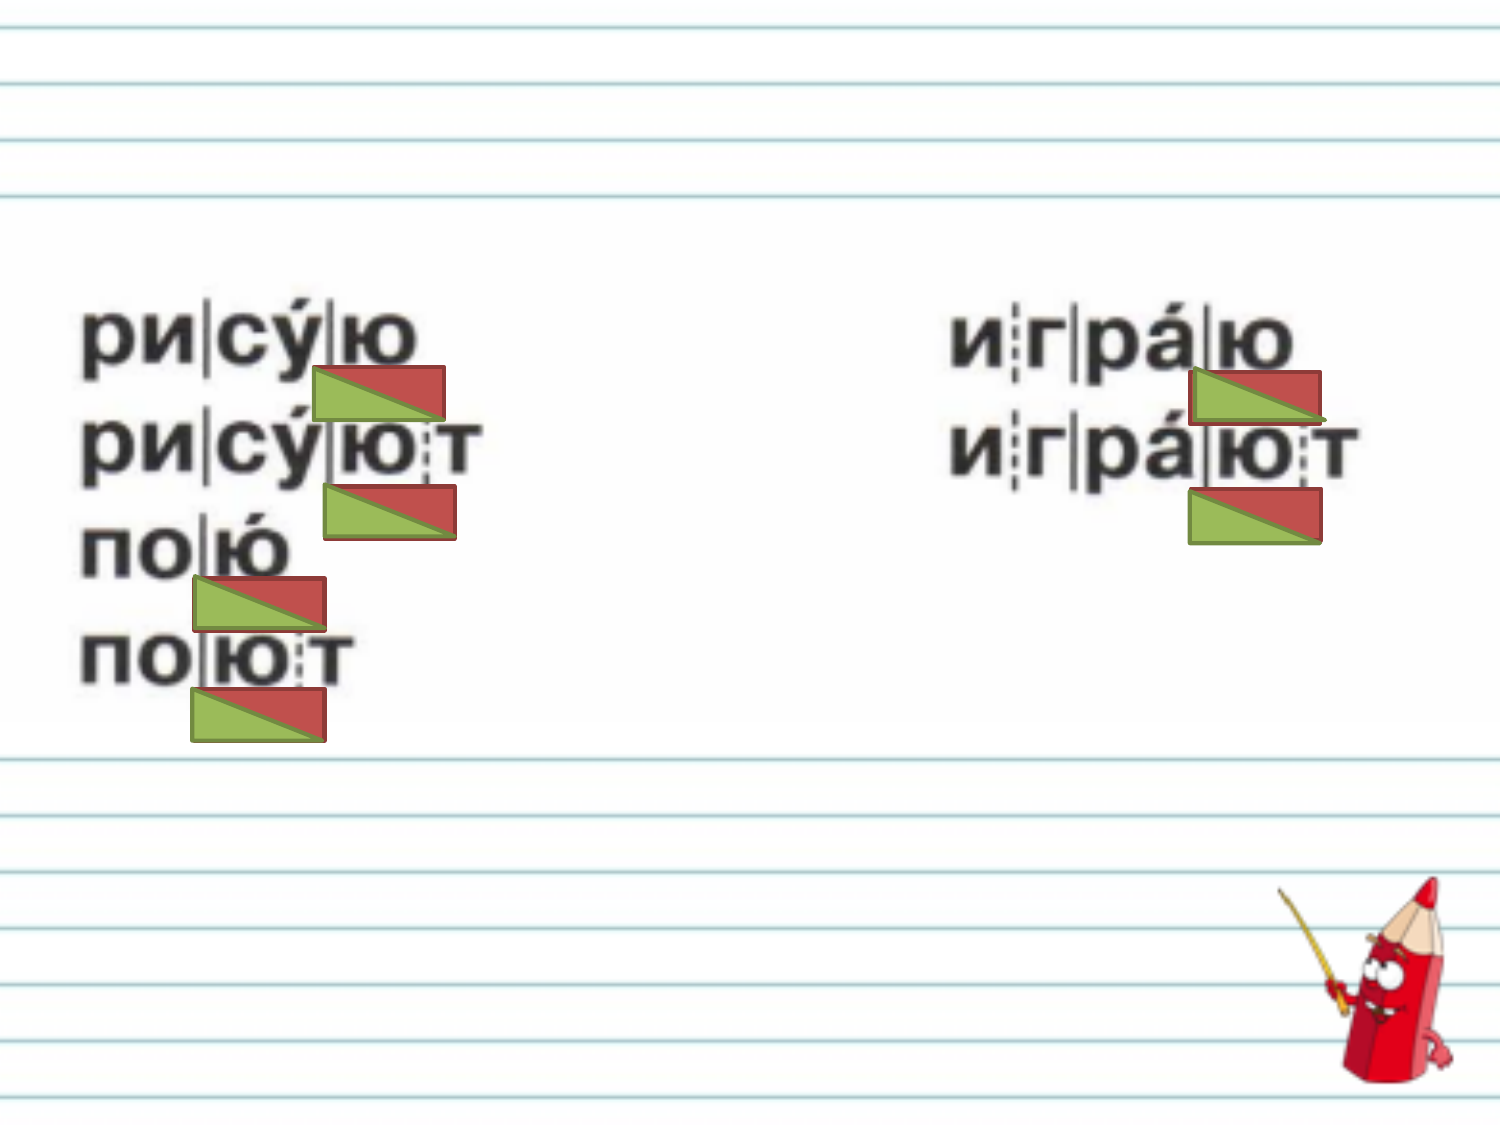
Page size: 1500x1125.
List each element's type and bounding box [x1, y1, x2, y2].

text_box [190, 733, 325, 743]
text_box [312, 733, 327, 743]
picture [0, 0, 1500, 1125]
